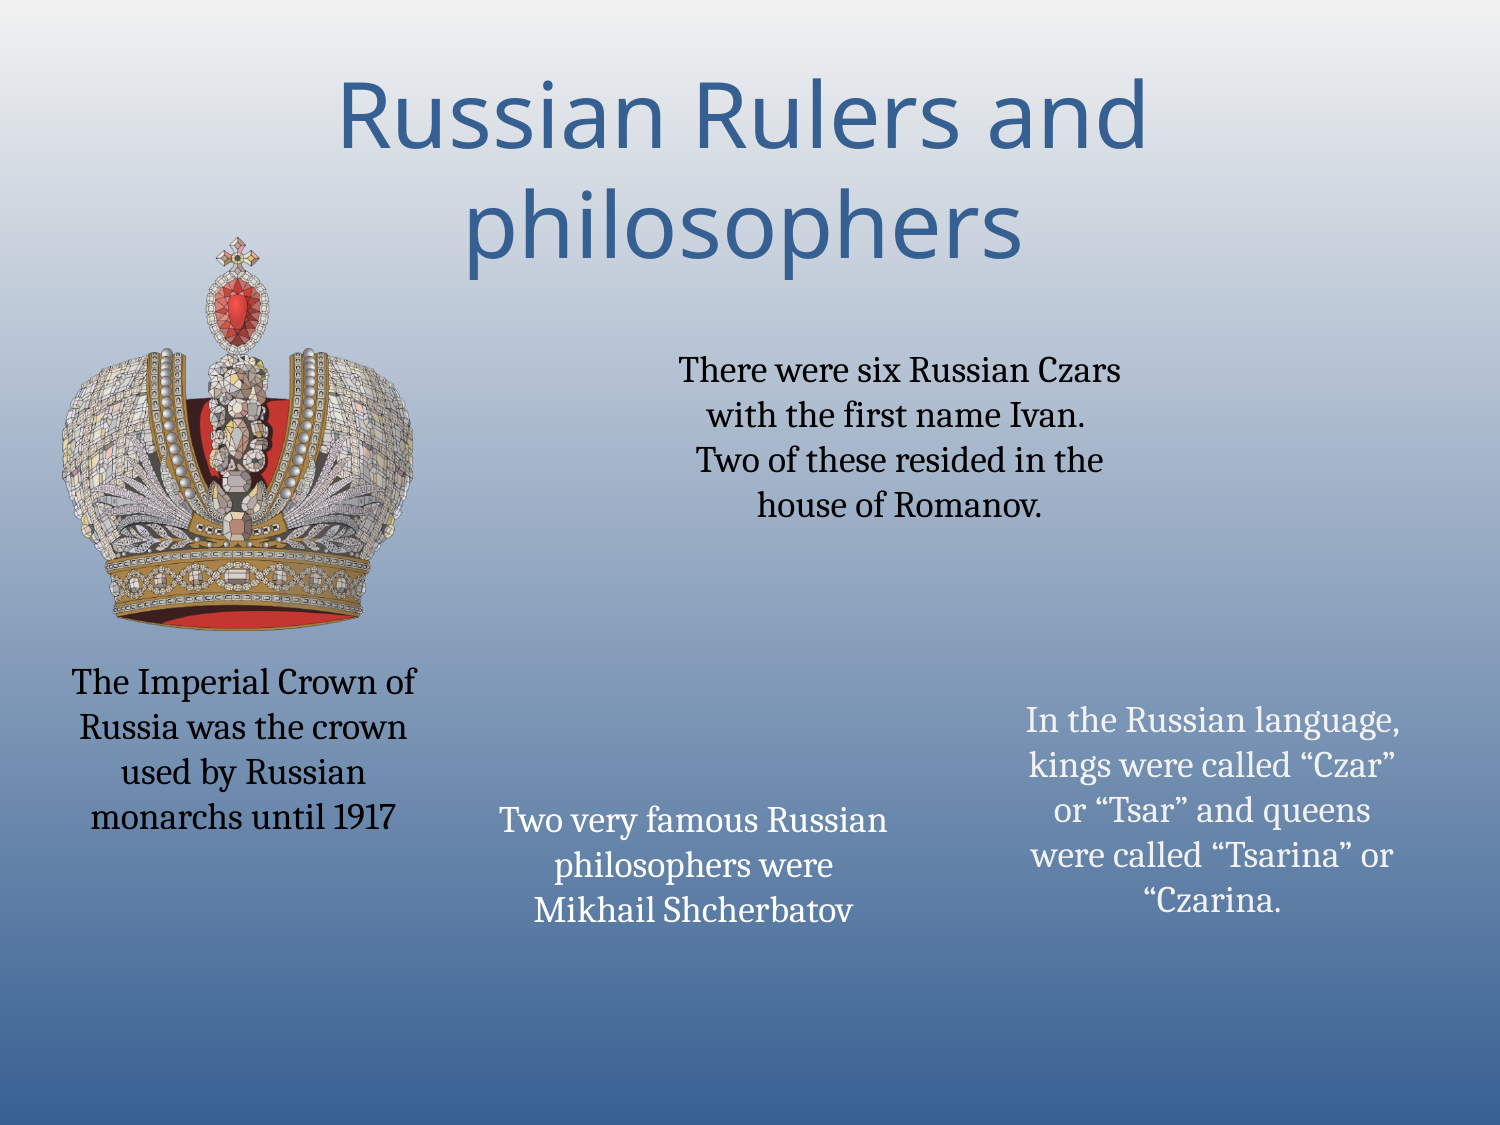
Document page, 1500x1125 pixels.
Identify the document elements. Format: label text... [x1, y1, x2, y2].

text_box Two very famous Russian philosophers were Mikhail Shcherbatov [474, 787, 913, 938]
text_box The Imperial Crown of Russia was the crown used by Russian monarchs until 1917 [49, 649, 438, 845]
picture [62, 237, 413, 631]
text_box Russian Rulers and philosophers [262, 49, 1225, 285]
text_box In the Russian language, kings were called “Czar” or “Tsar” and queens were called “Tsarina” or “Czarina. [999, 687, 1425, 928]
text_box There were six Russian Czars with the first name Ivan. Two of these resided in the house of Romanov. [662, 337, 1138, 533]
